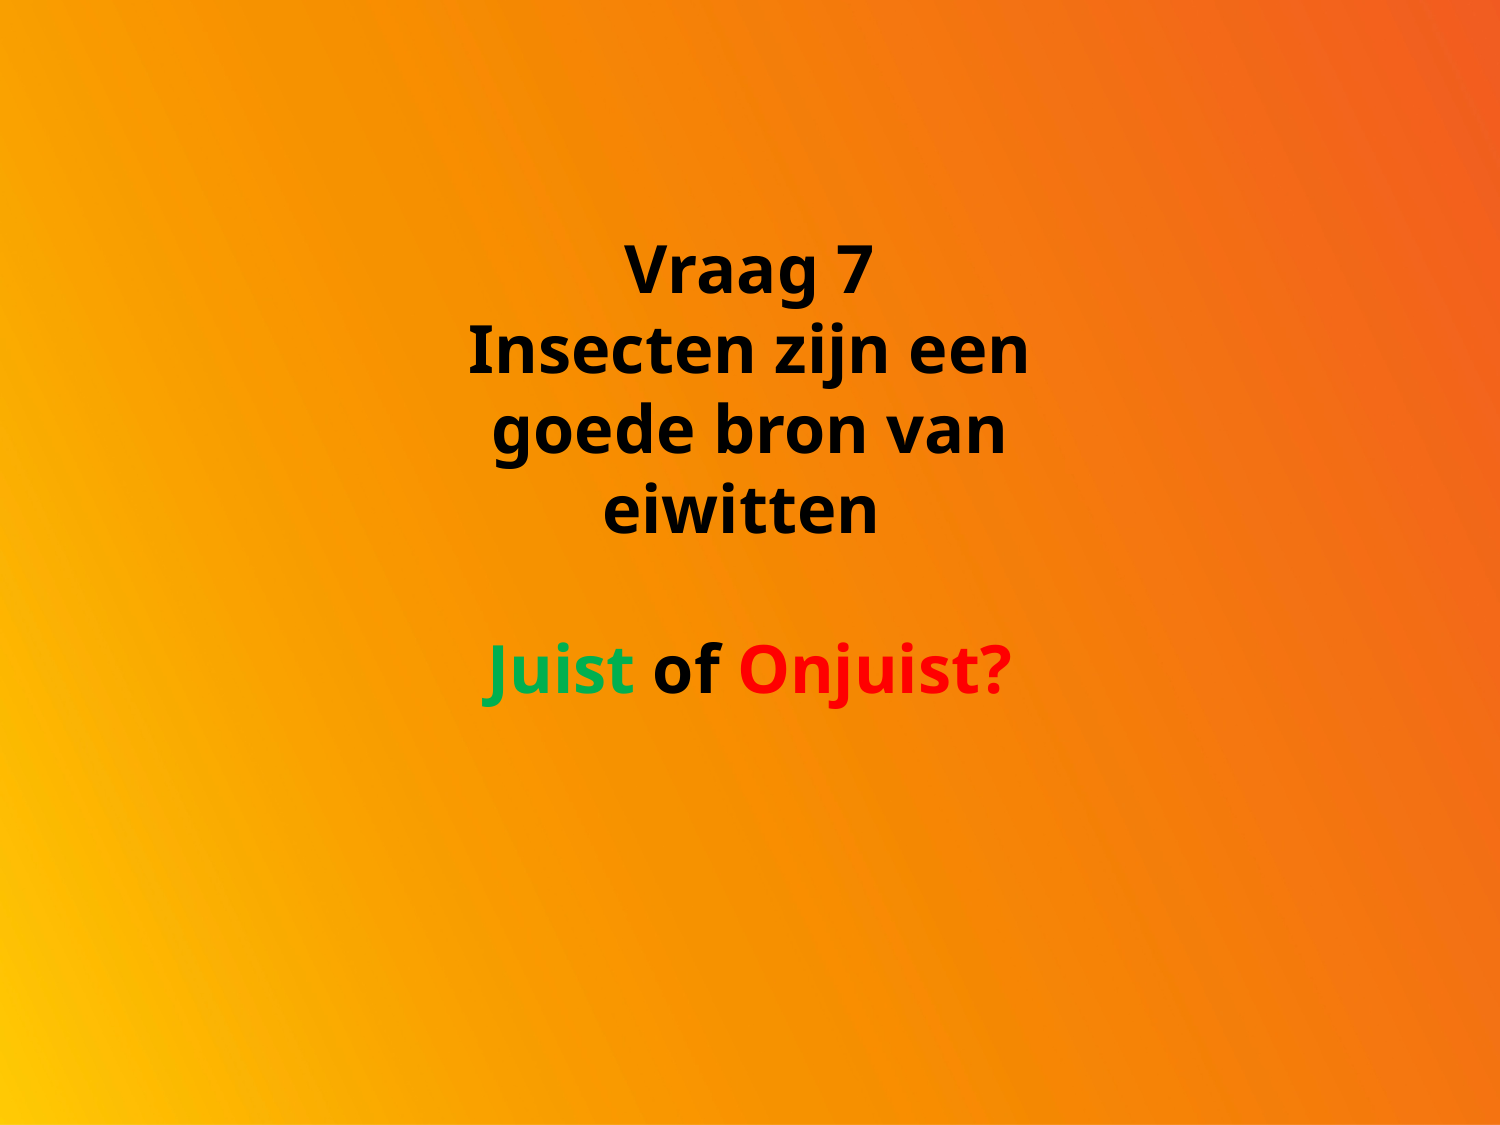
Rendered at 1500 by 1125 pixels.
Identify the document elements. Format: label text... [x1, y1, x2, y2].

text_box Vraag 7 Insecten zijn een goede bron van eiwitten Juist of Onjuist? [374, 219, 1125, 715]
picture [0, 0, 1500, 1125]
